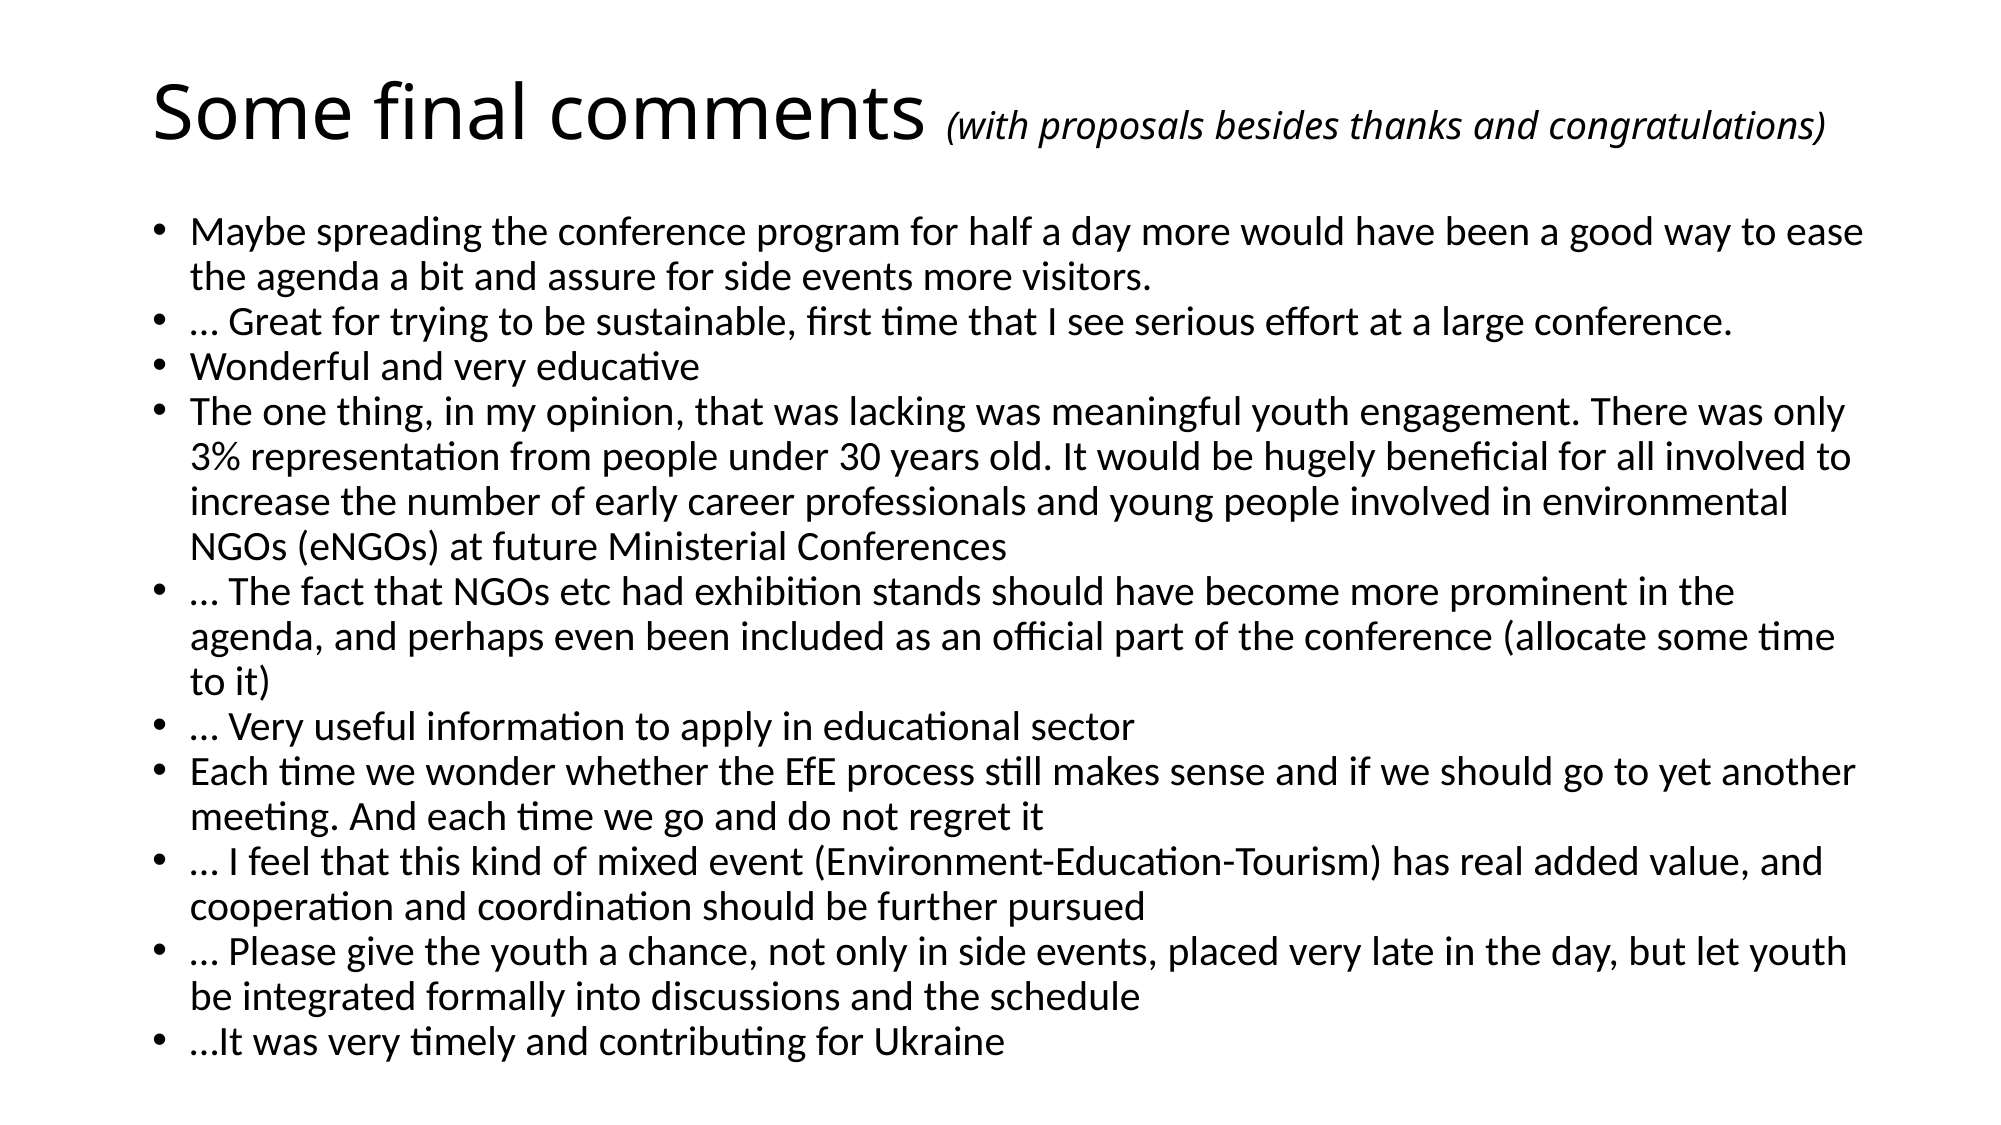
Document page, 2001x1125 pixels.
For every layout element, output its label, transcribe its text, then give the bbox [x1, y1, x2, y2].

list Maybe spreading the conference program for half a day more would have been a good way to ease the agenda a bit and assure for side events more visitors. … Great for trying to be sustainable, first time that I see serious effort at a large conference. Wonderful and very educative The one thing, in my opinion, that was lacking was meaningful youth engagement. There was only 3% representation from people under 30 years old. It would be hugely beneficial for all involved to increase the number of early career professionals and young people involved in environmental NGOs (eNGOs) at future Ministerial Conferences … The fact that NGOs etc had exhibition stands should have become more prominent in the agenda, and perhaps even been included as an official part of the conference (allocate some time to it) … Very useful information to apply in educational sector Each time we wonder whether the EfE process still makes sense and if we should go to yet another meeting. And each time we go and do not regret it … I feel that this kind of mixed event (Environment-Education-Tourism) has real added value, and cooperation and coordination should be further pursued … Please give the youth a chance, not only in side events, placed very late in the day, but let youth be integrated formally into discussions and the schedule …It was very timely and contributing for Ukraine [137, 202, 1895, 1099]
title Some final comments (with proposals besides thanks and congratulations) [137, 59, 1863, 170]
